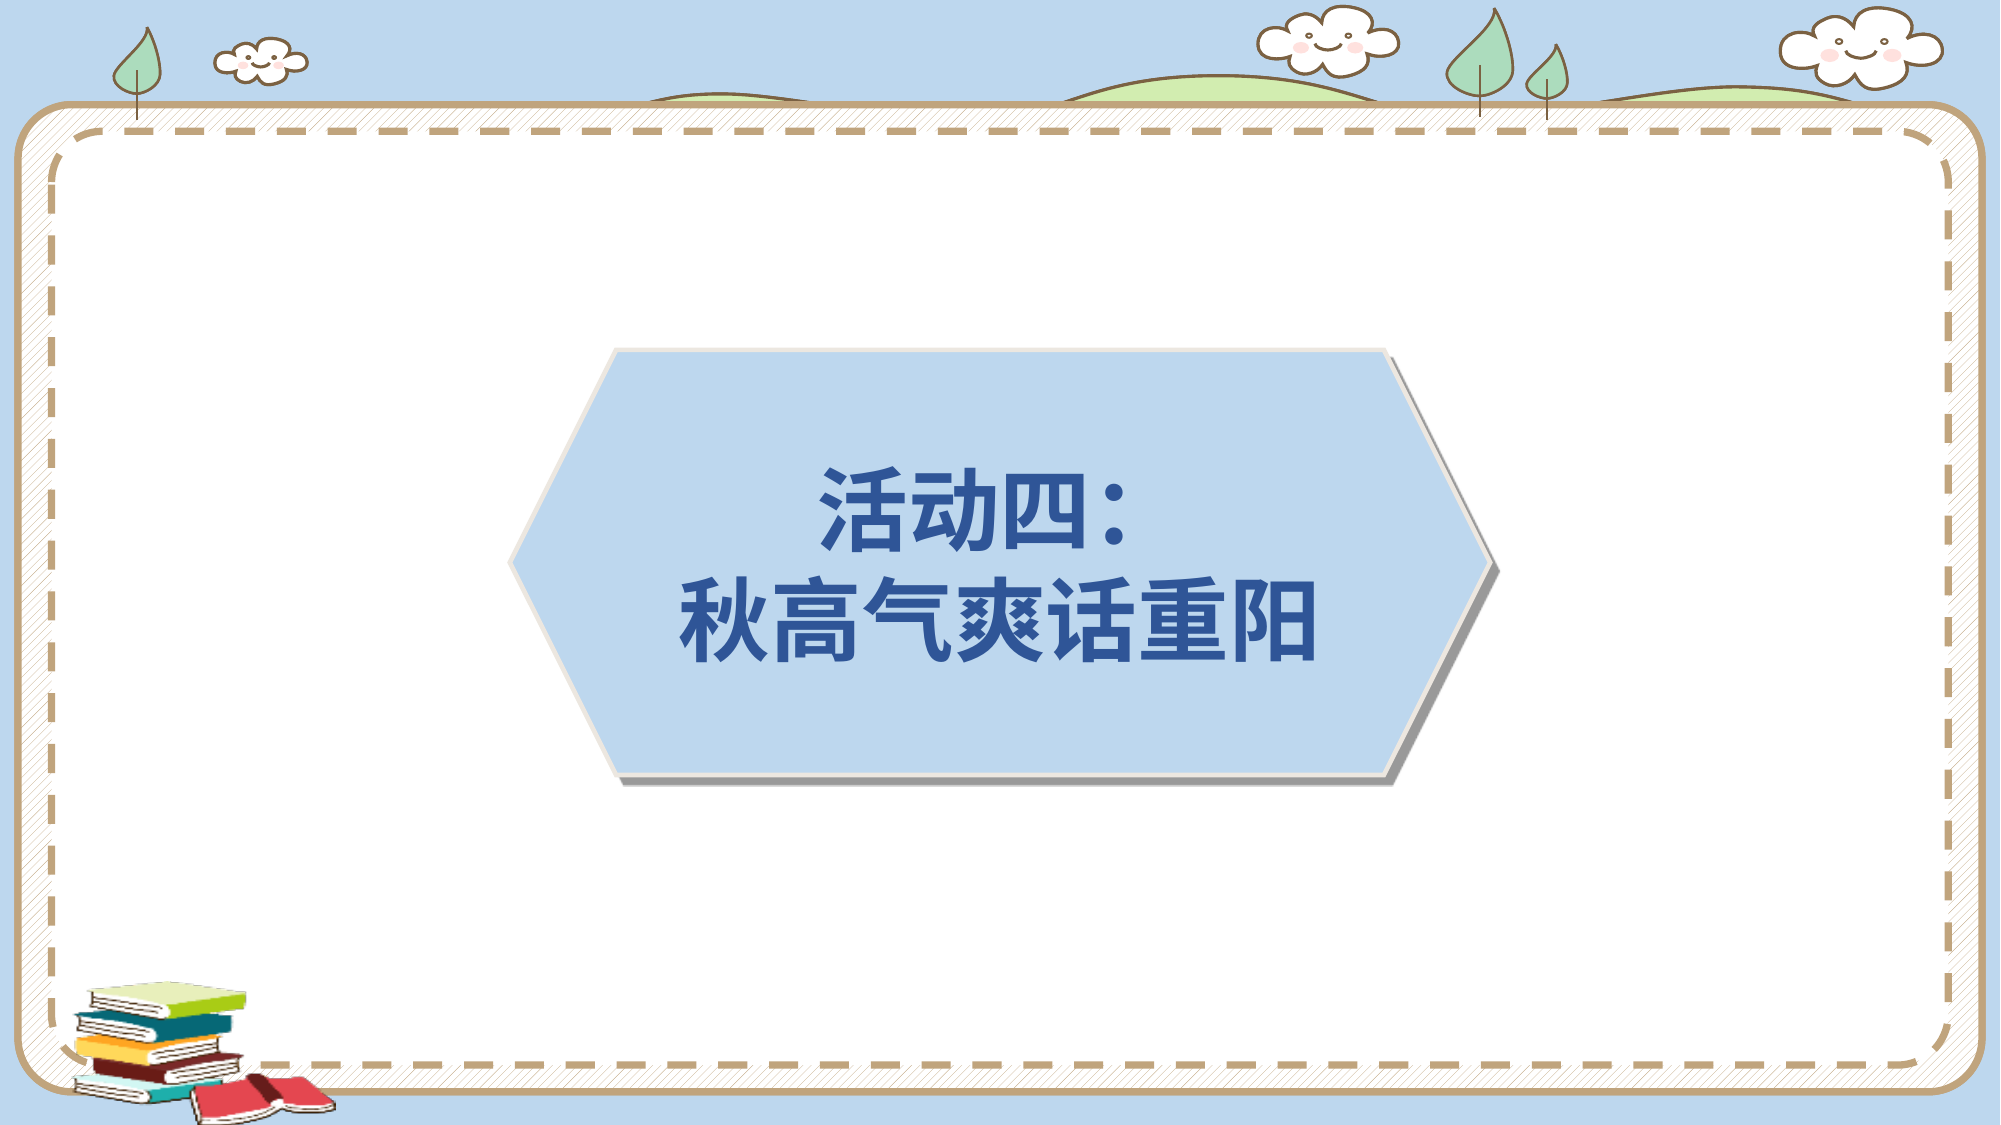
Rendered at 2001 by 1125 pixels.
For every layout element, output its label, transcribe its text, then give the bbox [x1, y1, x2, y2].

text_box 活动四： 秋高气爽话重阳 [508, 348, 1492, 777]
picture [71, 981, 336, 1125]
